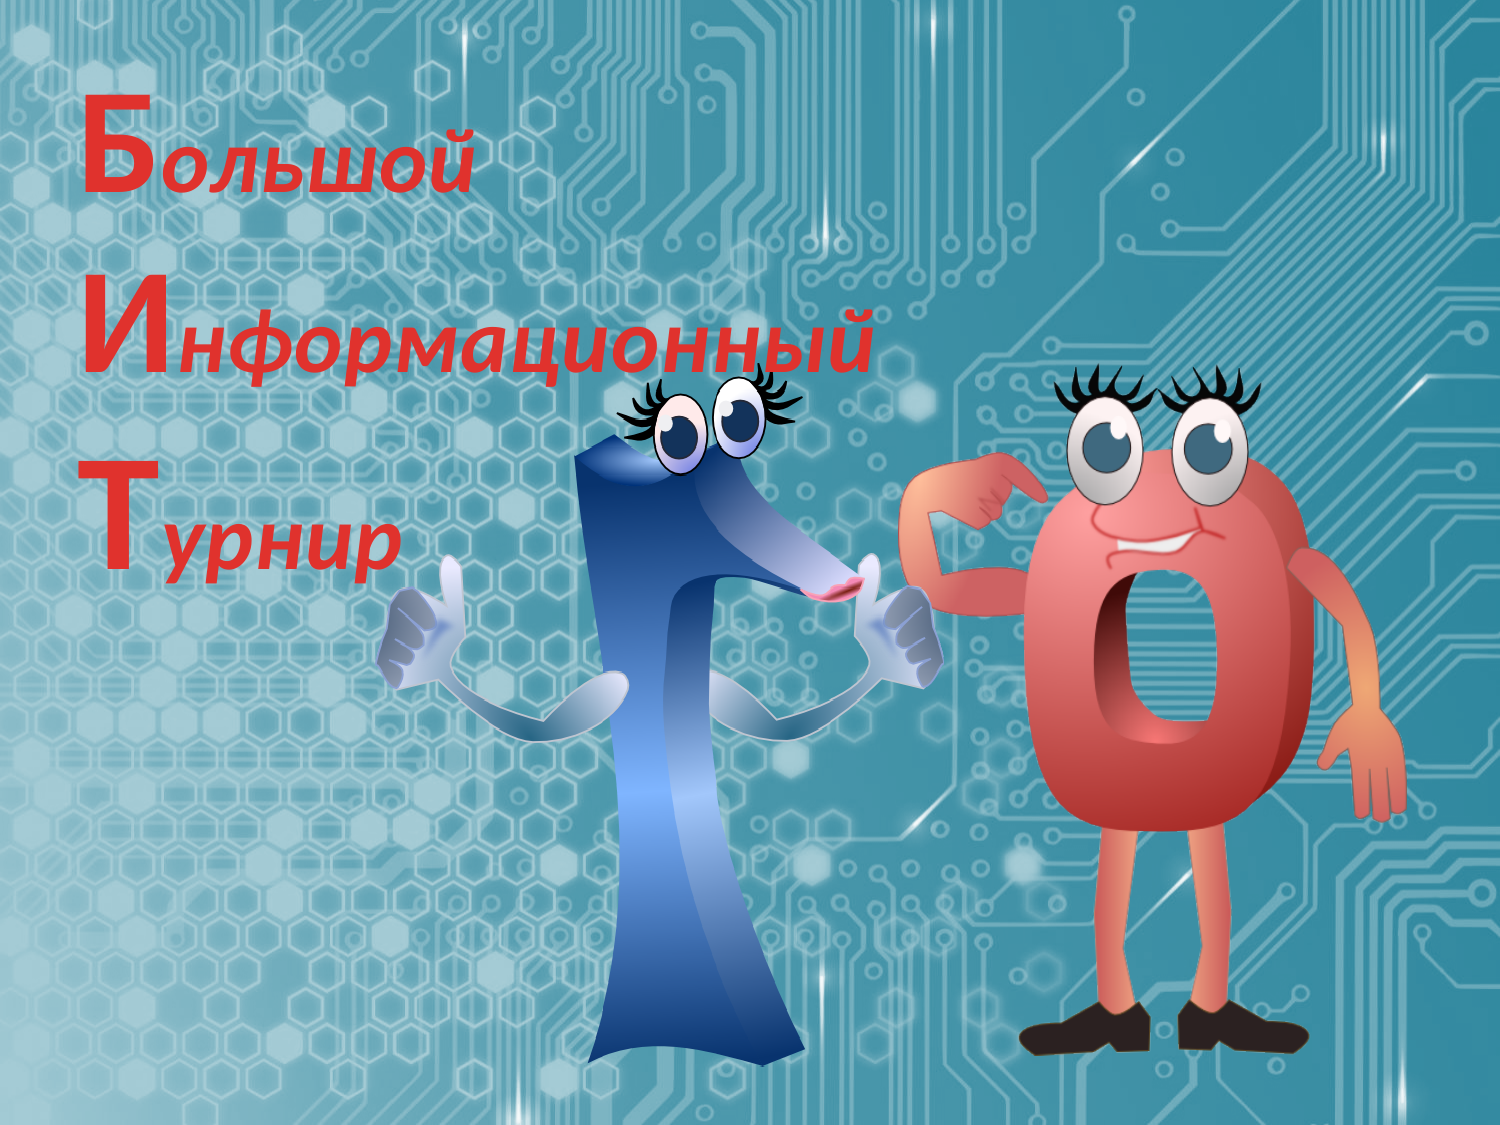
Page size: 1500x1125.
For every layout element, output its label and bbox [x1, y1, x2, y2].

text_box [0, 0, 1500, 1125]
